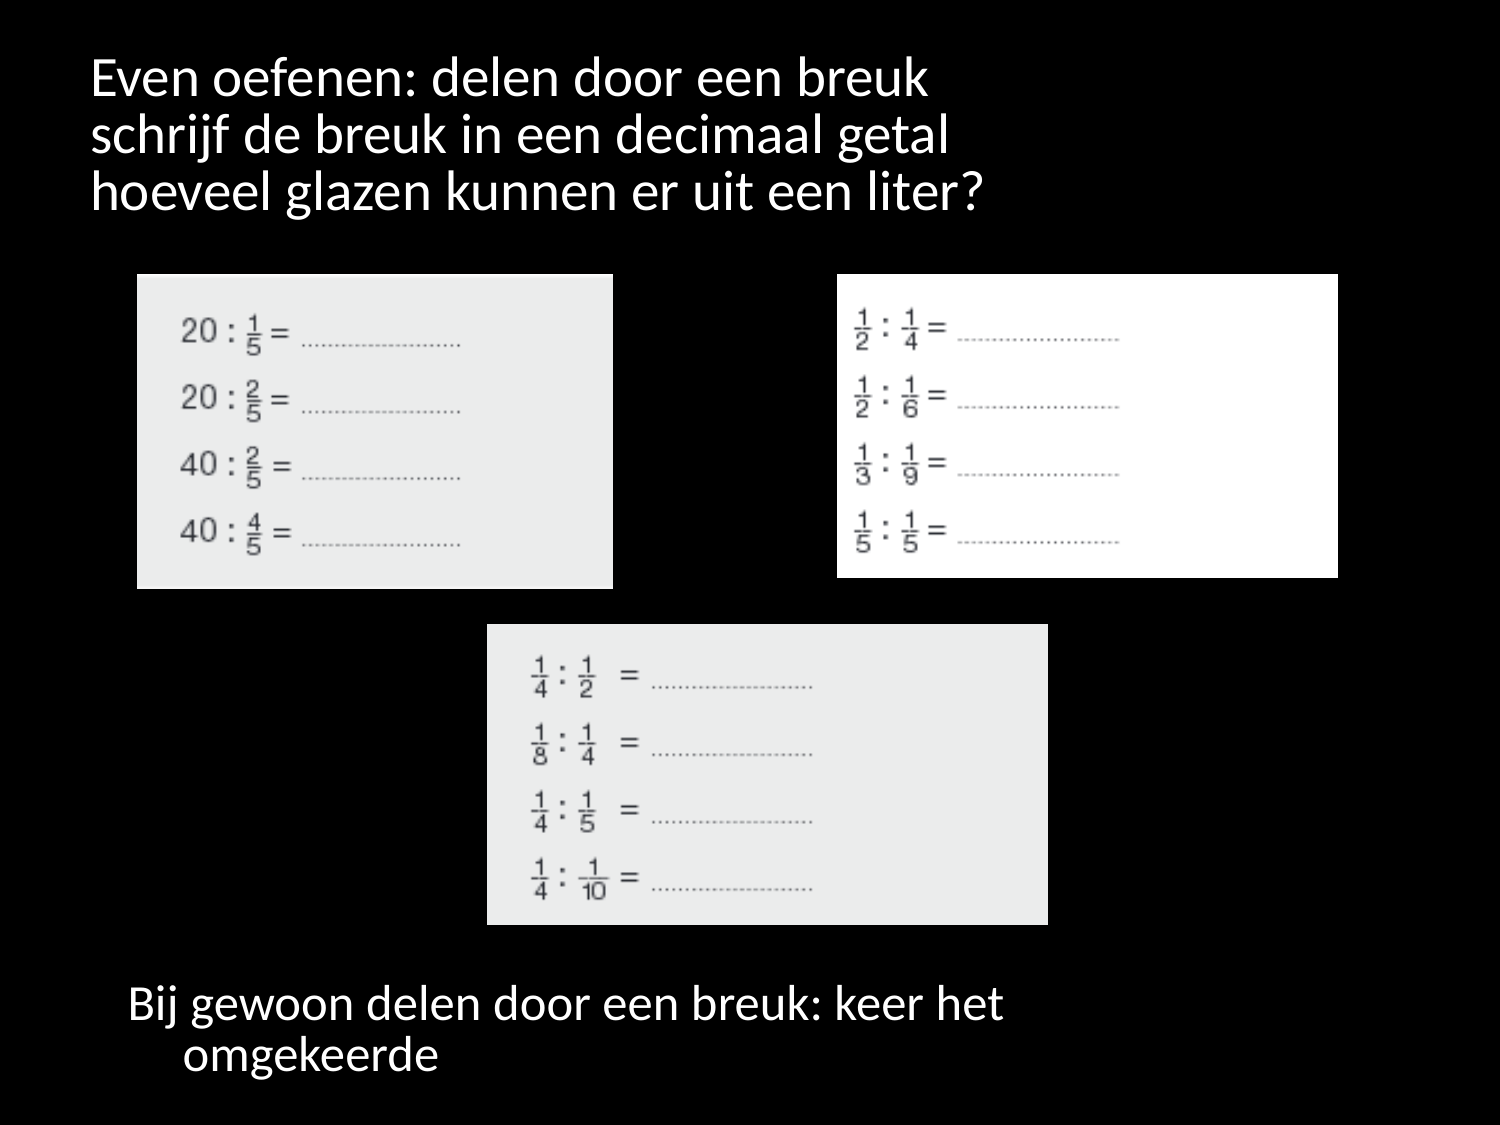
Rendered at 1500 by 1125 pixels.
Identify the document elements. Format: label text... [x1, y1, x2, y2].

list Bij gewoon delen door een breuk: keer het omgekeerde [112, 975, 1113, 1093]
picture [837, 274, 1338, 578]
picture [137, 274, 613, 589]
picture [487, 624, 1048, 926]
title Even oefenen: delen door een breuk schrijf de breuk in een decimaal getal hoeveel glazen kunnen er uit een liter? [75, 45, 1425, 233]
